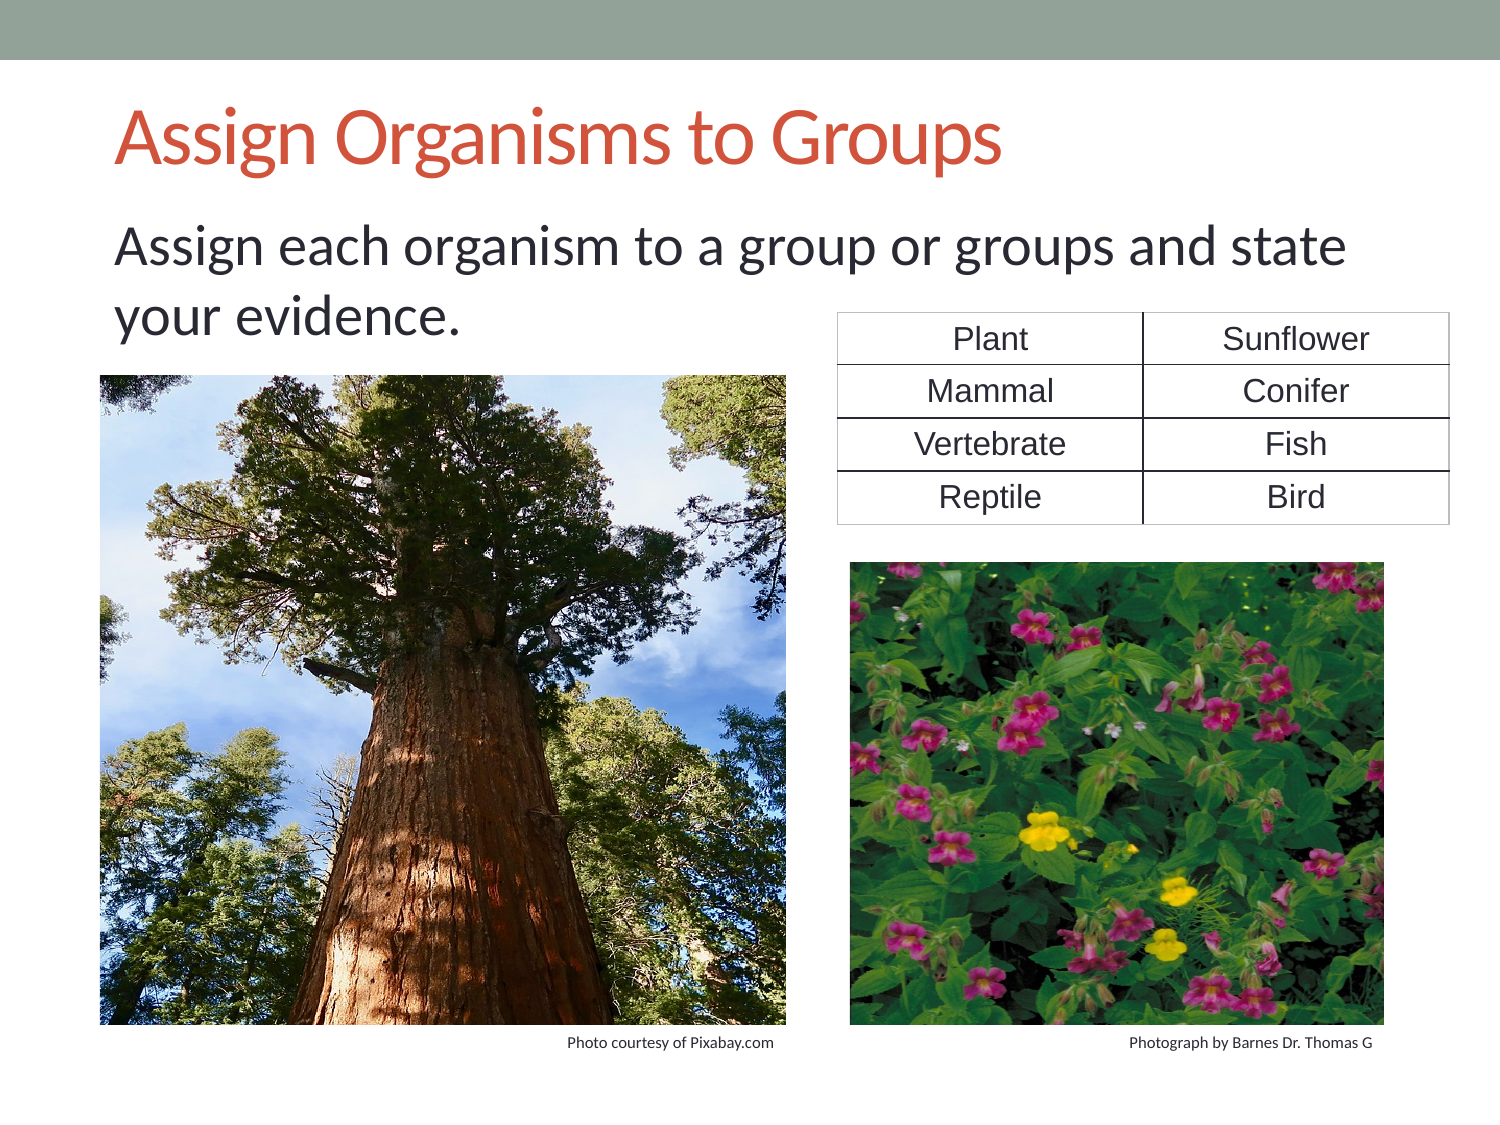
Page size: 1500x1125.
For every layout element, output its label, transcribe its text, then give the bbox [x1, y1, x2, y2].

table_header Sunflower [1438, 313, 1448, 364]
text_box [849, 562, 1391, 1055]
table_cell Bird [1438, 472, 1448, 524]
text_box Photo courtesy of Pixabay.com [552, 1032, 790, 1060]
table_cell Fish [1438, 419, 1448, 470]
table_cell Conifer [1438, 365, 1448, 417]
title Assign Organisms to Groups [99, 50, 1425, 213]
text_box Assign each organism to a group or groups and state your evidence. [99, 199, 1438, 556]
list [99, 374, 787, 1026]
